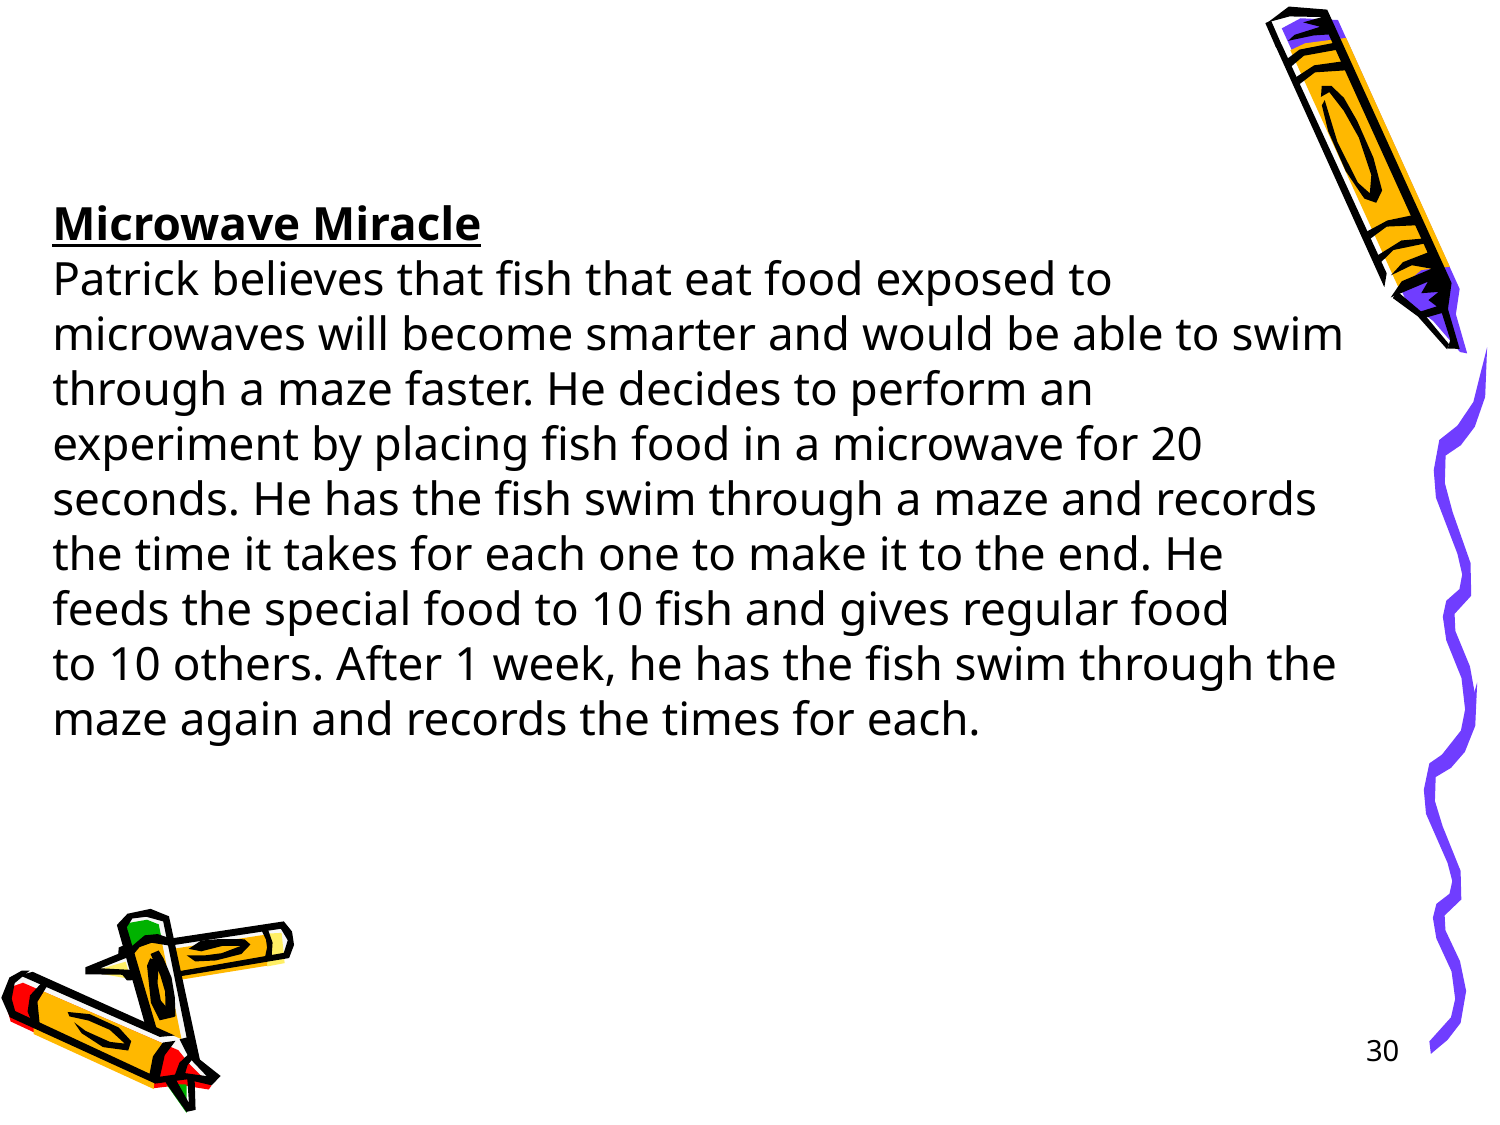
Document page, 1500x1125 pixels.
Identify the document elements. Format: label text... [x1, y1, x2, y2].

text_box Microwave Miracle Patrick believes that fish that eat food exposed to microwaves will become smarter and would be able to swim through a maze faster. He decides to perform an experiment by placing fish food in a microwave for 20 seconds. He has the fish swim through a maze and records the time it takes for each one to make it to the end. He feeds the special food to 10 fish and gives regular food to 10 others. After 1 week, he has the fish swim through the maze again and records the times for each. [37, 187, 1363, 752]
slide_number 30 [1101, 1024, 1415, 1101]
